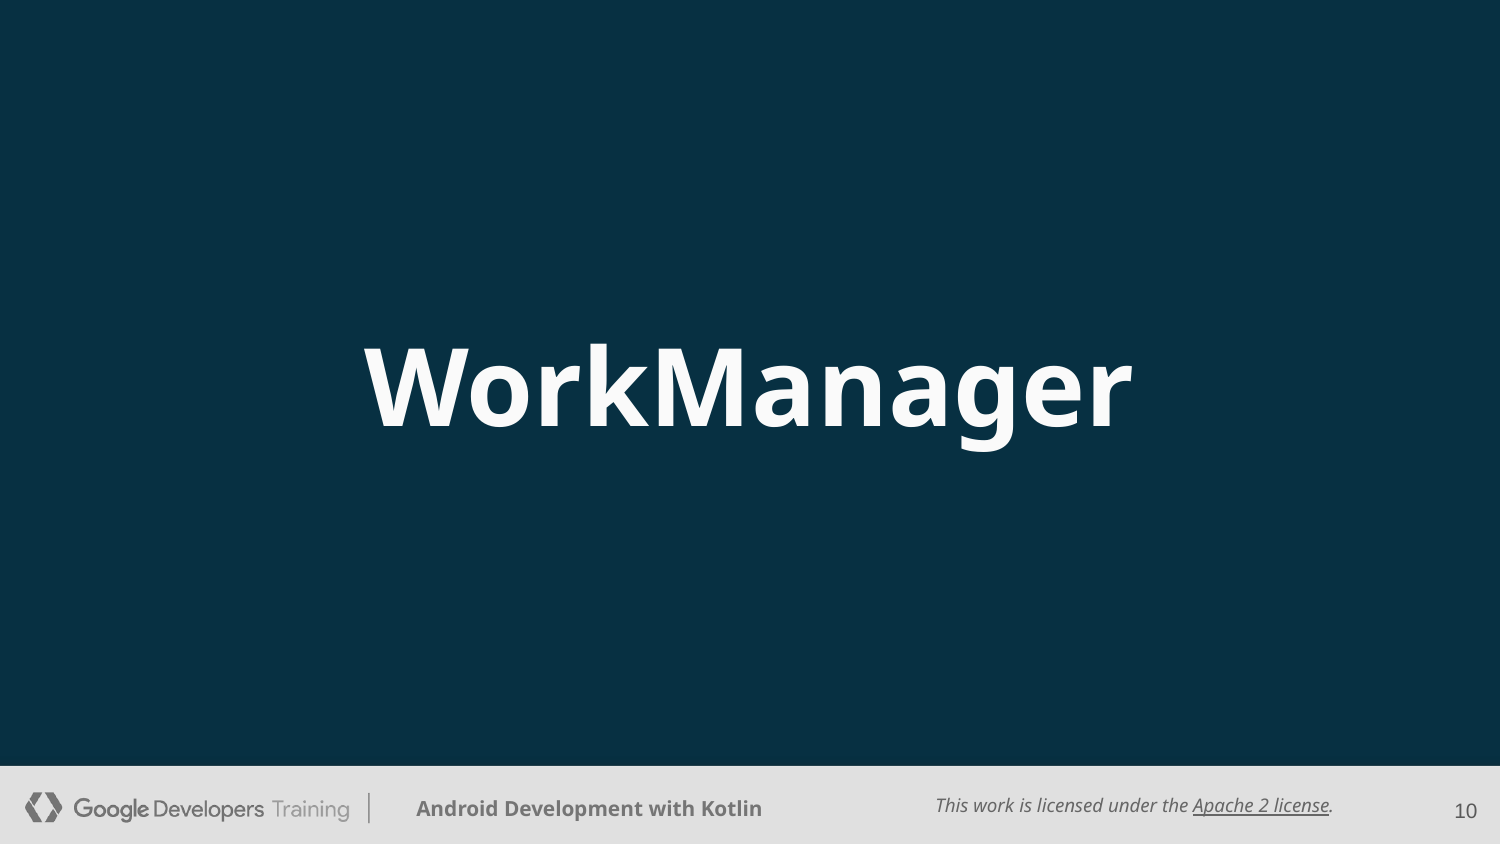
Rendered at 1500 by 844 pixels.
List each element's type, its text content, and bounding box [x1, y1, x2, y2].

slide_number ‹#› [1402, 777, 1493, 842]
picture [0, 0, 1500, 844]
text_box WorkManager [51, 0, 1449, 766]
